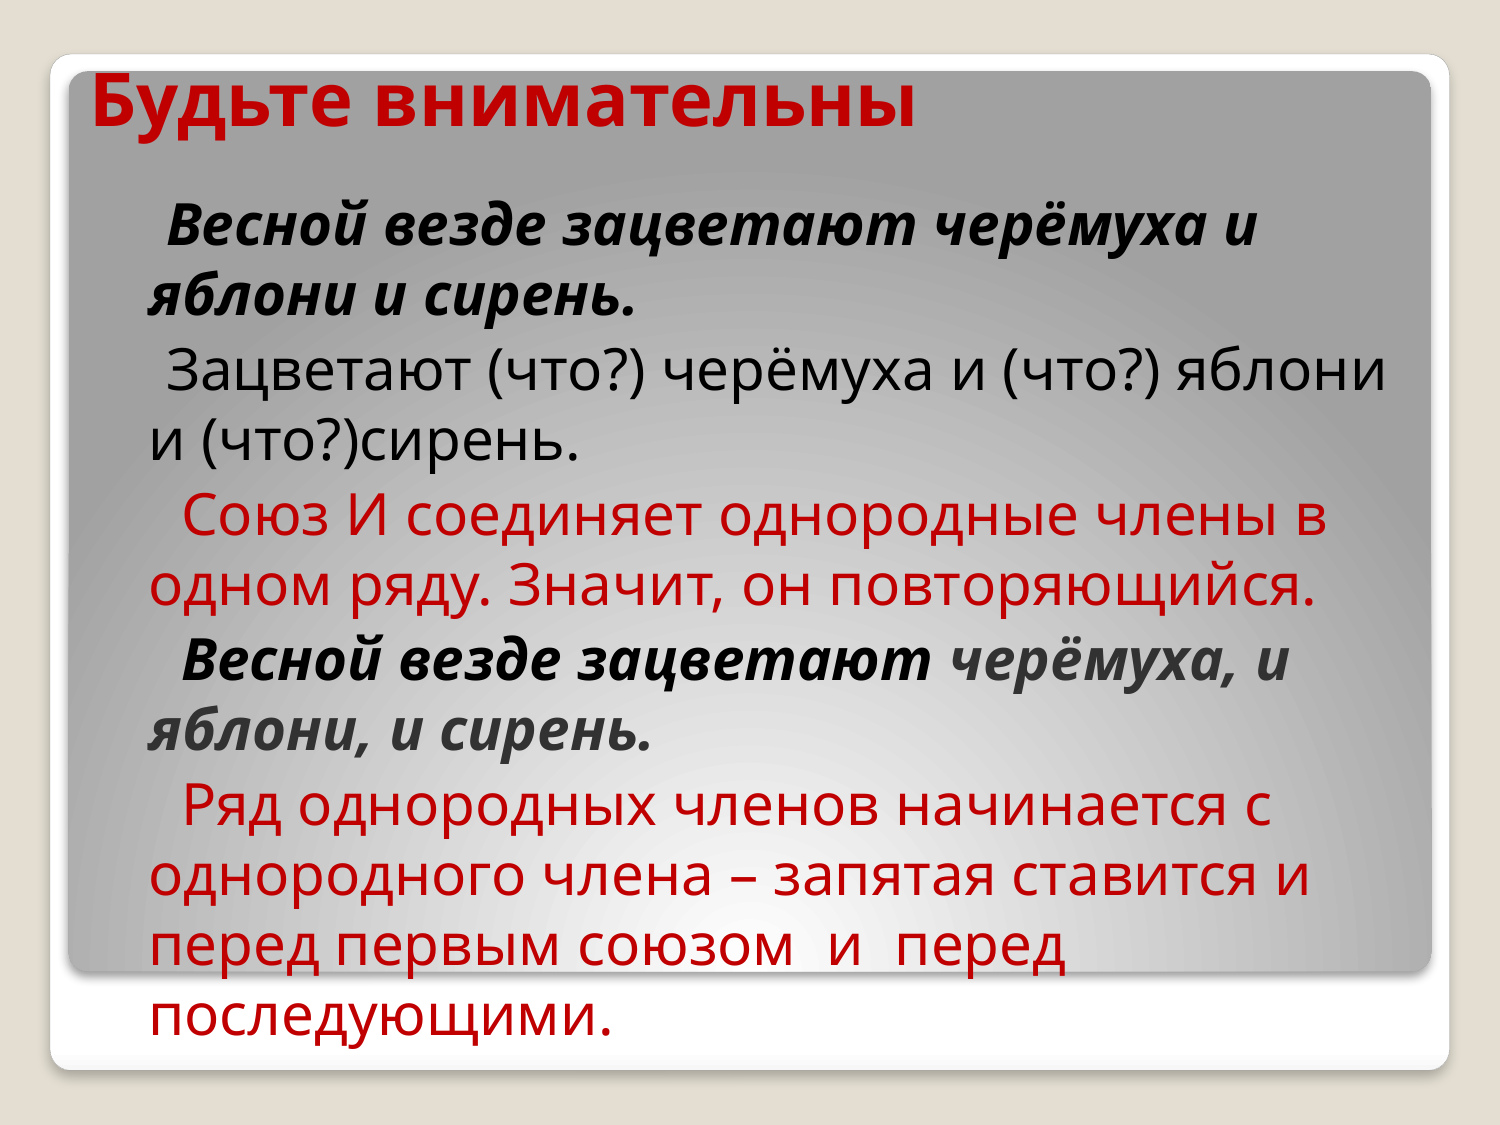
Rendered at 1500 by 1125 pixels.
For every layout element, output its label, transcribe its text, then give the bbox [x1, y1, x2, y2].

title Будьте внимательны [75, 45, 1425, 149]
list Весной везде зацветают черёмуха и яблони и сирень. Зацветают (что?) черёмуха и (что?) яблони и (что?)сирень. Союз И соединяет однородные члены в одном ряду. Значит, он повторяющийся. Весной везде зацветают черёмуха, и яблони, и сирень. Ряд однородных членов начинается с однородного члена – запятая ставится и перед первым союзом и перед последующими. [75, 172, 1425, 1059]
